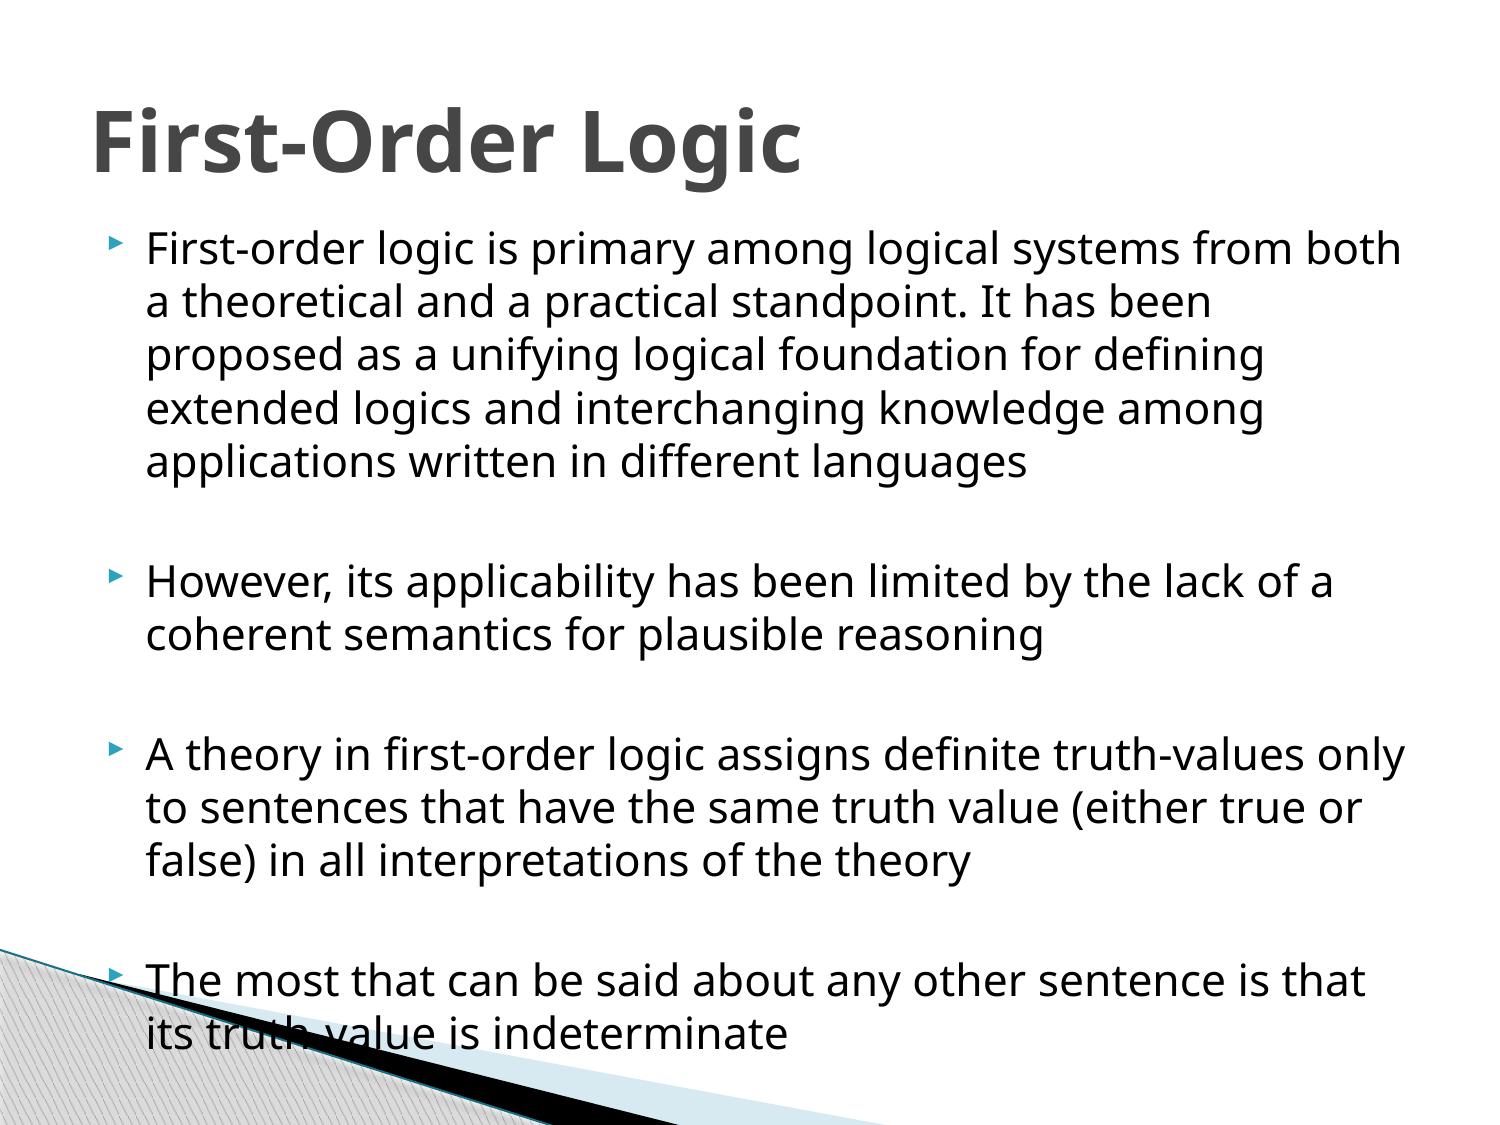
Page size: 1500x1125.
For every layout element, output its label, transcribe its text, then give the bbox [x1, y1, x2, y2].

list First-order logic is primary among logical systems from both a theoretical and a practical standpoint. It has been proposed as a unifying logical foundation for defining extended logics and interchanging knowledge among applications written in different languages However, its applicability has been limited by the lack of a coherent semantics for plausible reasoning A theory in first-order logic assigns definite truth-values only to sentences that have the same truth value (either true or false) in all interpretations of the theory The most that can be said about any other sentence is that its truth-value is indeterminate [75, 233, 1425, 1075]
title First-Order Logic [75, 45, 1425, 233]
